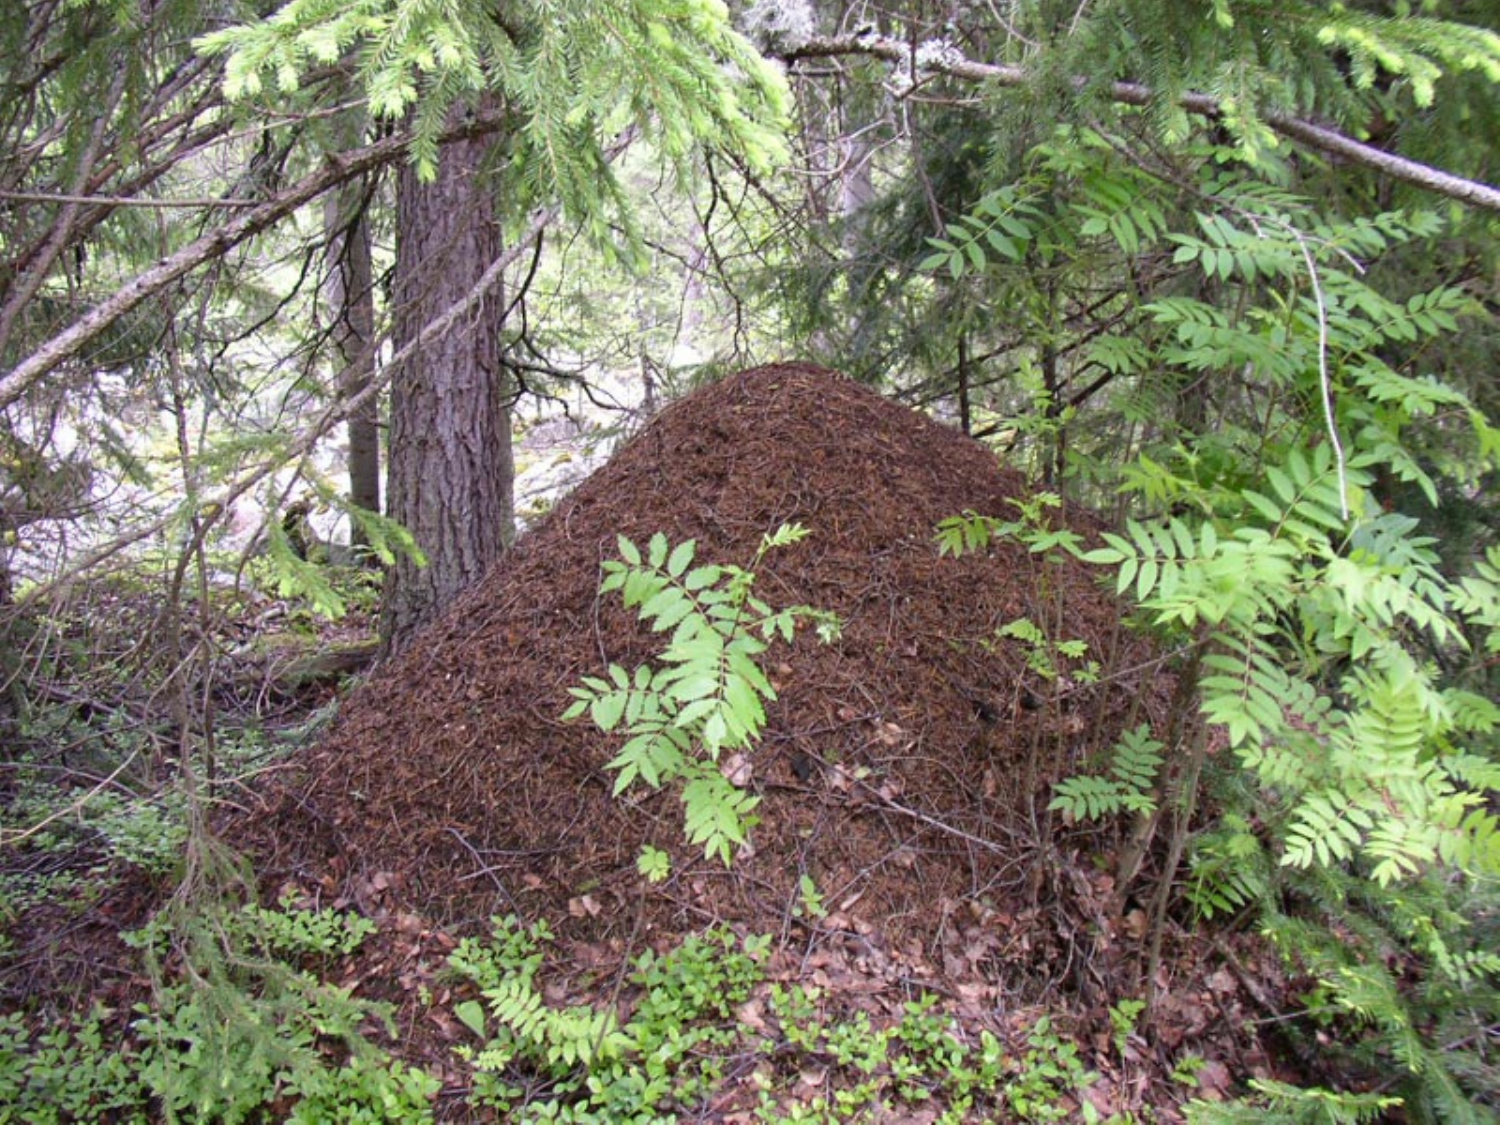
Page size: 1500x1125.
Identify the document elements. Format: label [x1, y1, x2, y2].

list [0, 0, 1500, 1125]
